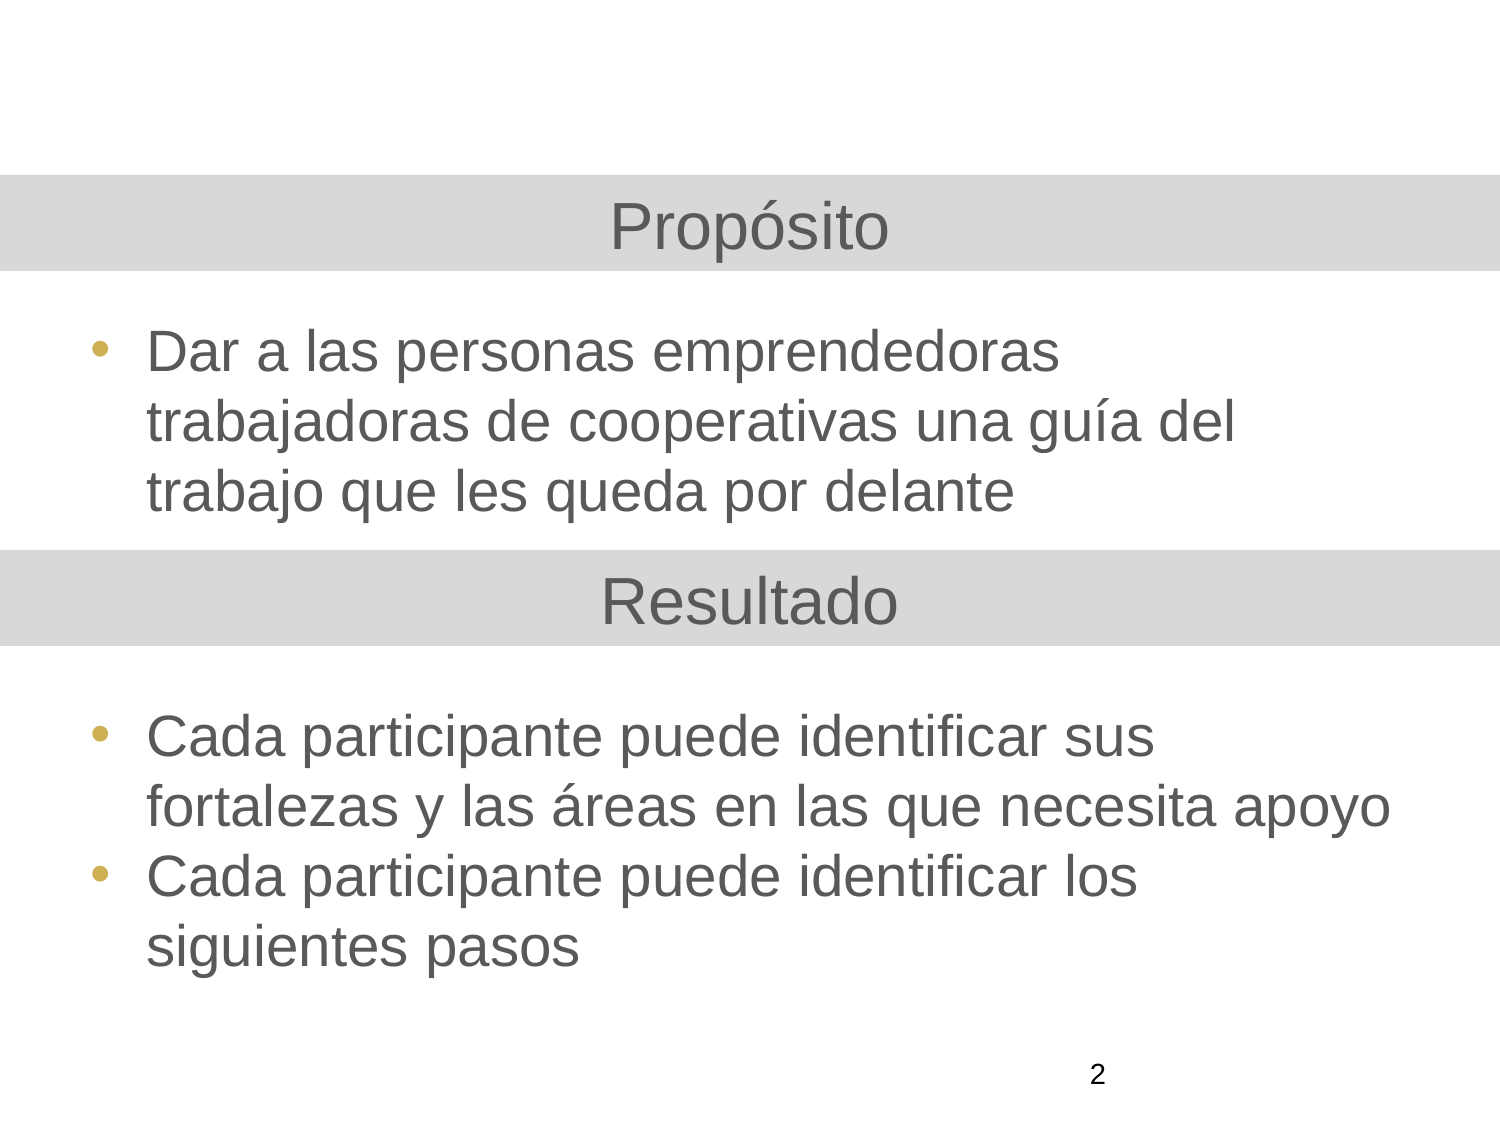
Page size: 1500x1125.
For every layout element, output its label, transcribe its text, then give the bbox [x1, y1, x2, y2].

slide_number ‹#› [1074, 1042, 1425, 1103]
text_box Dar a las personas emprendedoras trabajadoras de cooperativas una guía del trabajo que les queda por delante [74, 305, 1413, 463]
text_box Cada participante puede identificar sus fortalezas y las áreas en las que necesita apoyo Cada participante puede identificar los siguientes pasos [74, 691, 1413, 989]
text_box Resultado [0, 549, 1500, 646]
text_box Propósito [0, 174, 1500, 271]
